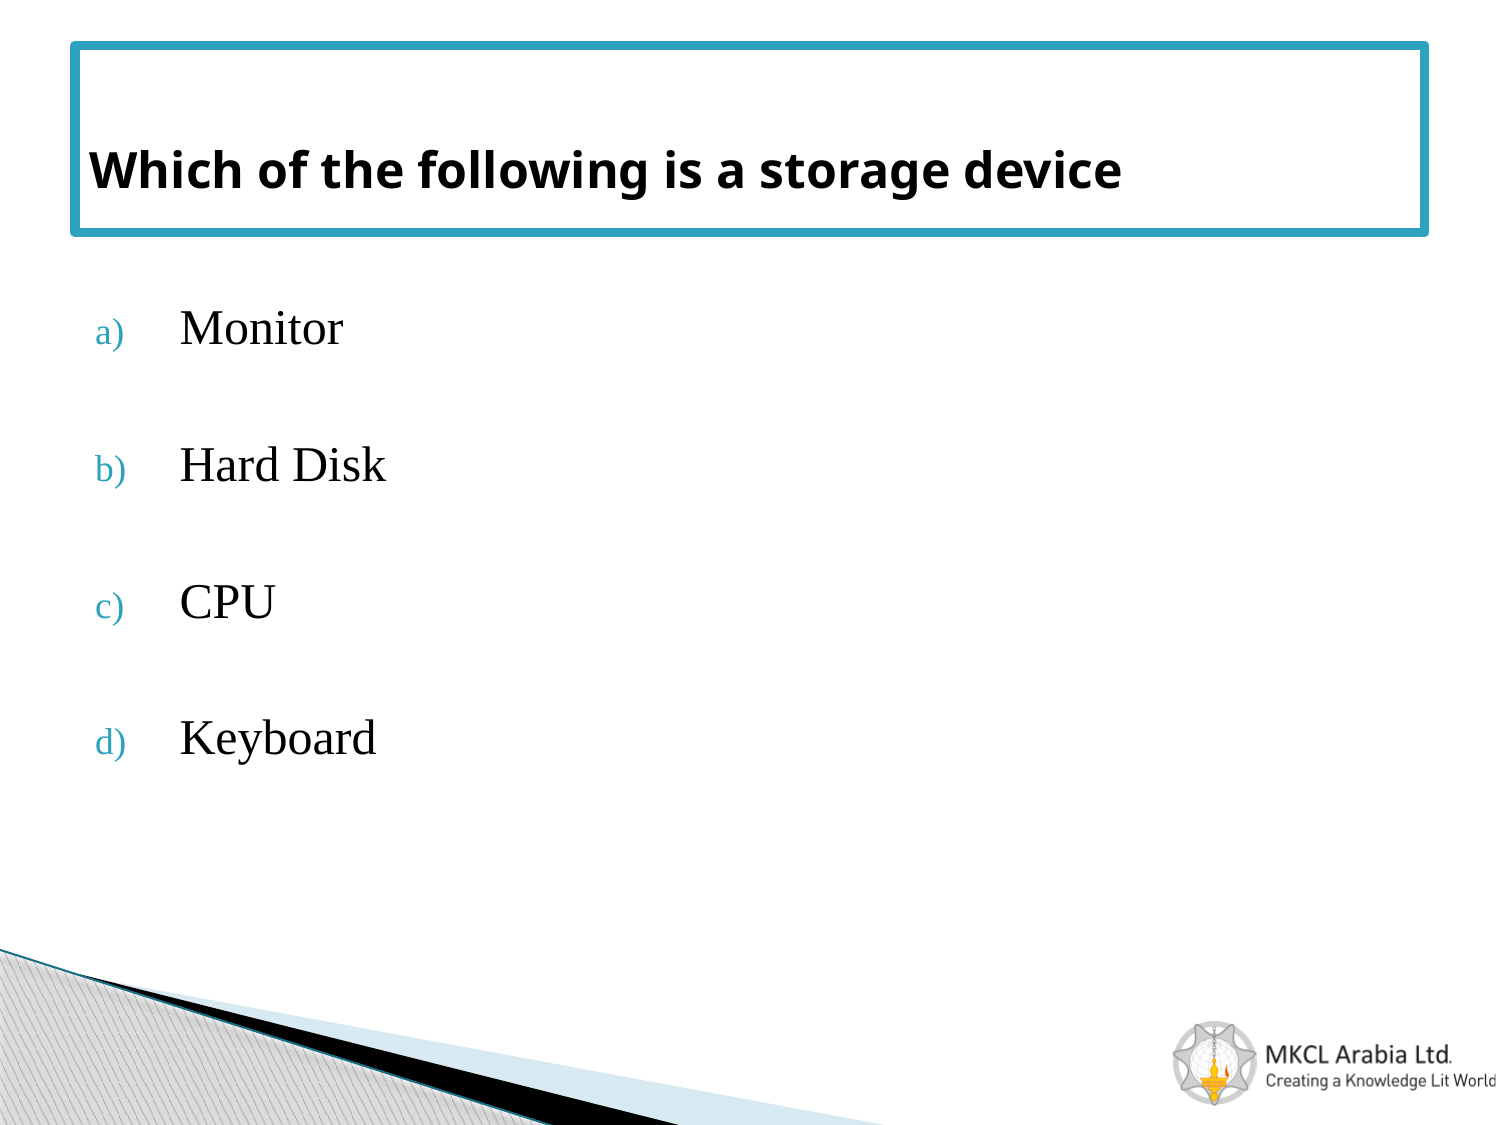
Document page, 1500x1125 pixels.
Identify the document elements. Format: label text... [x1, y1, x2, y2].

title Which of the following is a storage device [70, 41, 1429, 237]
list Monitor Hard Disk CPU Keyboard [62, 287, 1413, 1030]
picture [1172, 1021, 1496, 1106]
